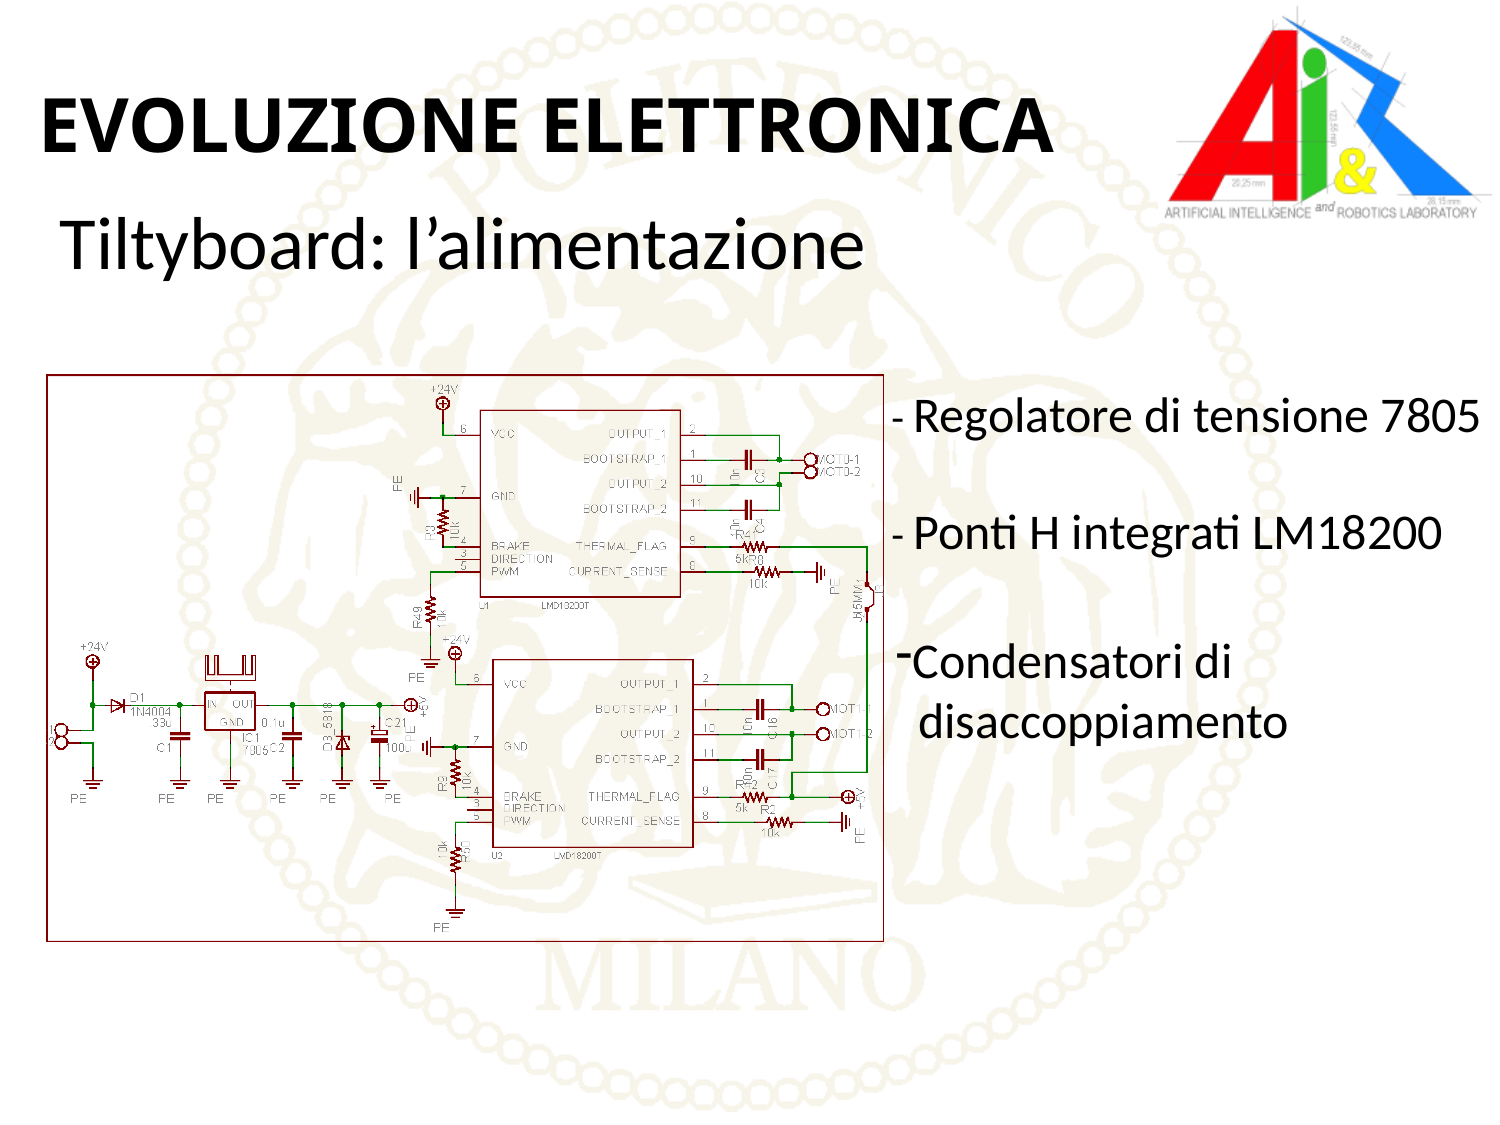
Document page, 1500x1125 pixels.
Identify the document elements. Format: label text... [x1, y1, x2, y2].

text_box EVOLUZIONE ELETTRONICA [23, 70, 170, 175]
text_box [175, 0, 1500, 1112]
picture [46, 374, 884, 942]
text_box Tiltyboard: l’alimentazione [44, 187, 170, 293]
